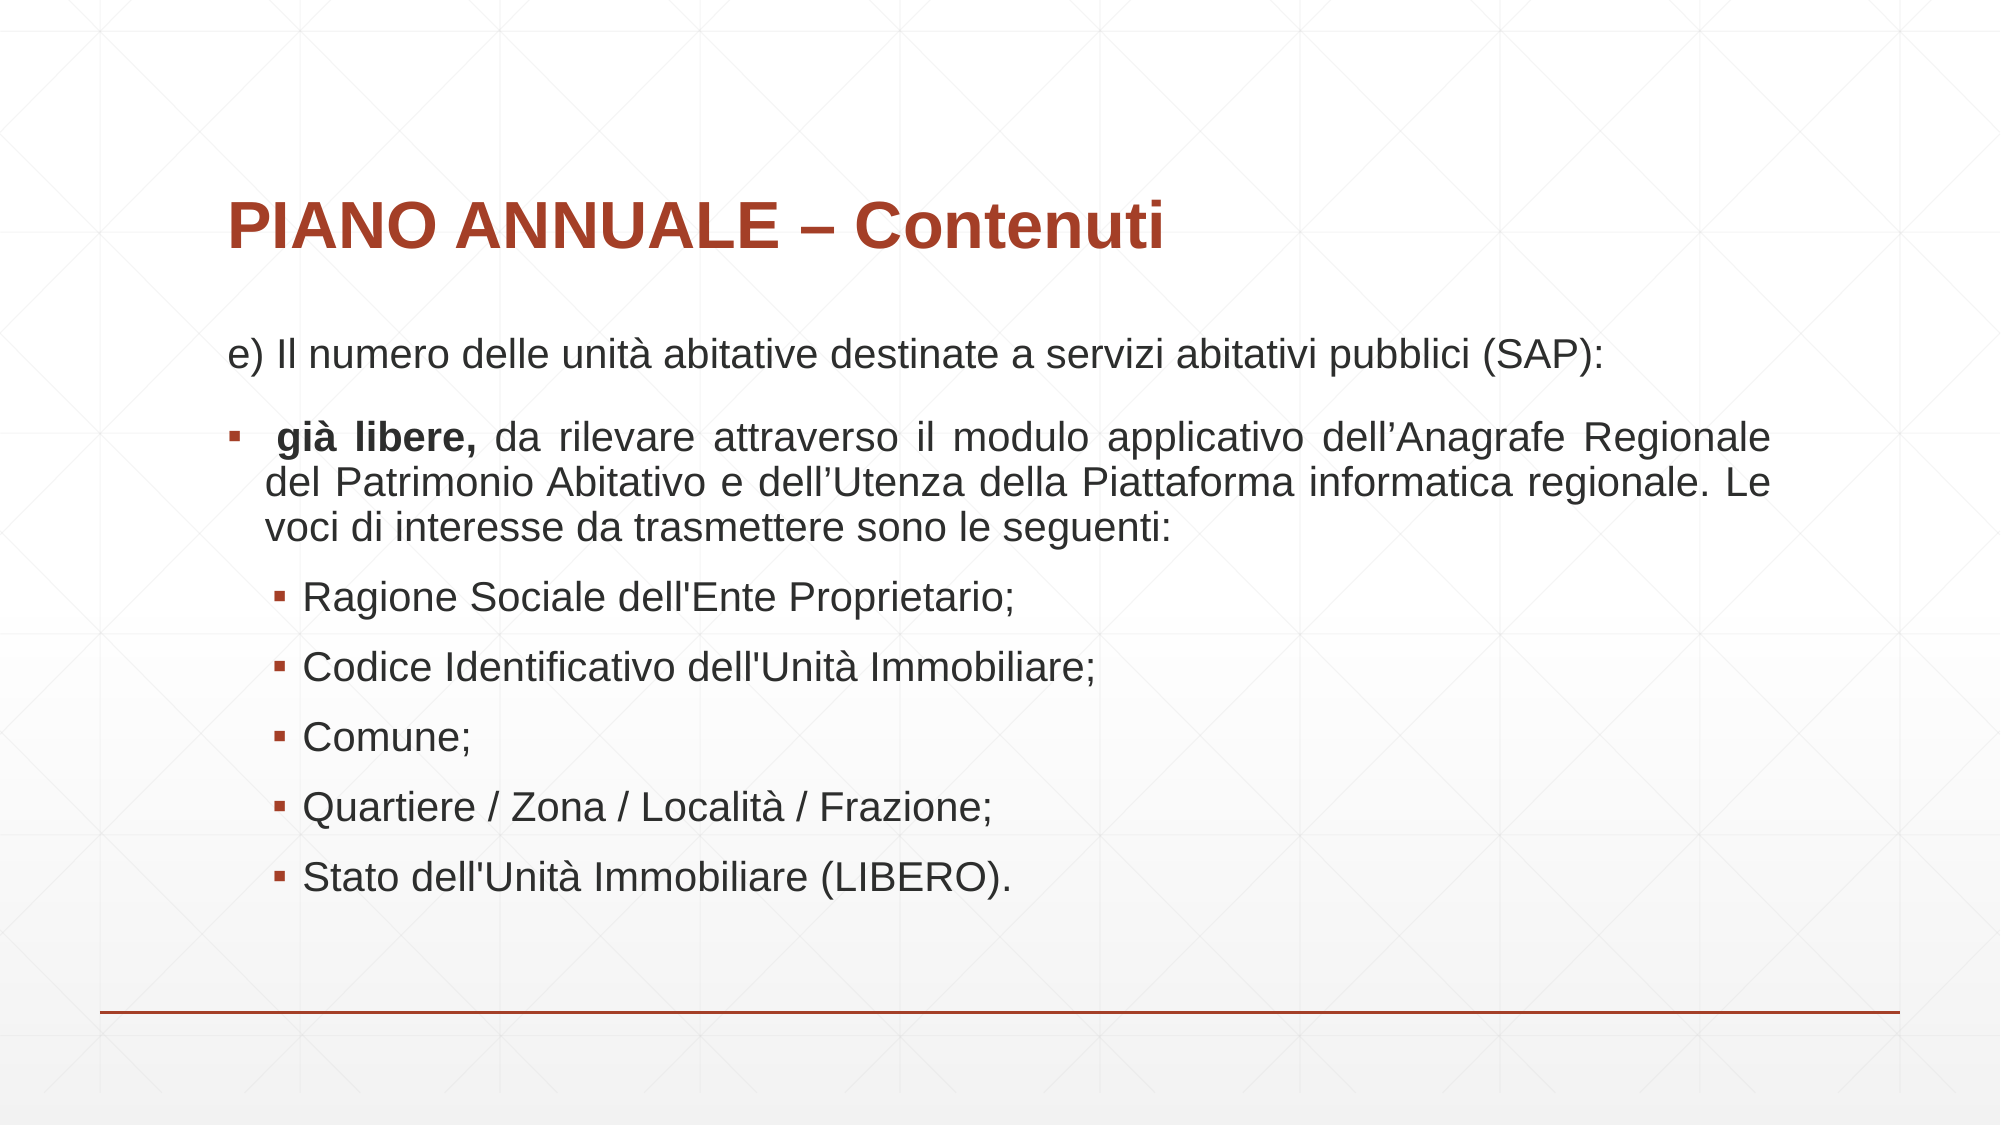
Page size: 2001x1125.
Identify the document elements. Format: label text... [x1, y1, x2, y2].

list e) Il numero delle unità abitative destinate a servizi abitativi pubblici (SAP): già libere, da rilevare attraverso il modulo applicativo dell’Anagrafe Regionale del Patrimonio Abitativo e dell’Utenza della Piattaforma informatica regionale. Le voci di interesse da trasmettere sono le seguenti: Ragione Sociale dell'Ente Proprietario; Codice Identificativo dell'Unità Immobiliare; Comune; Quartiere / Zona / Località / Frazione; Stato dell'Unità Immobiliare (LIBERO). [212, 324, 1788, 950]
title PIANO ANNUALE – Contenuti [212, 82, 1788, 271]
